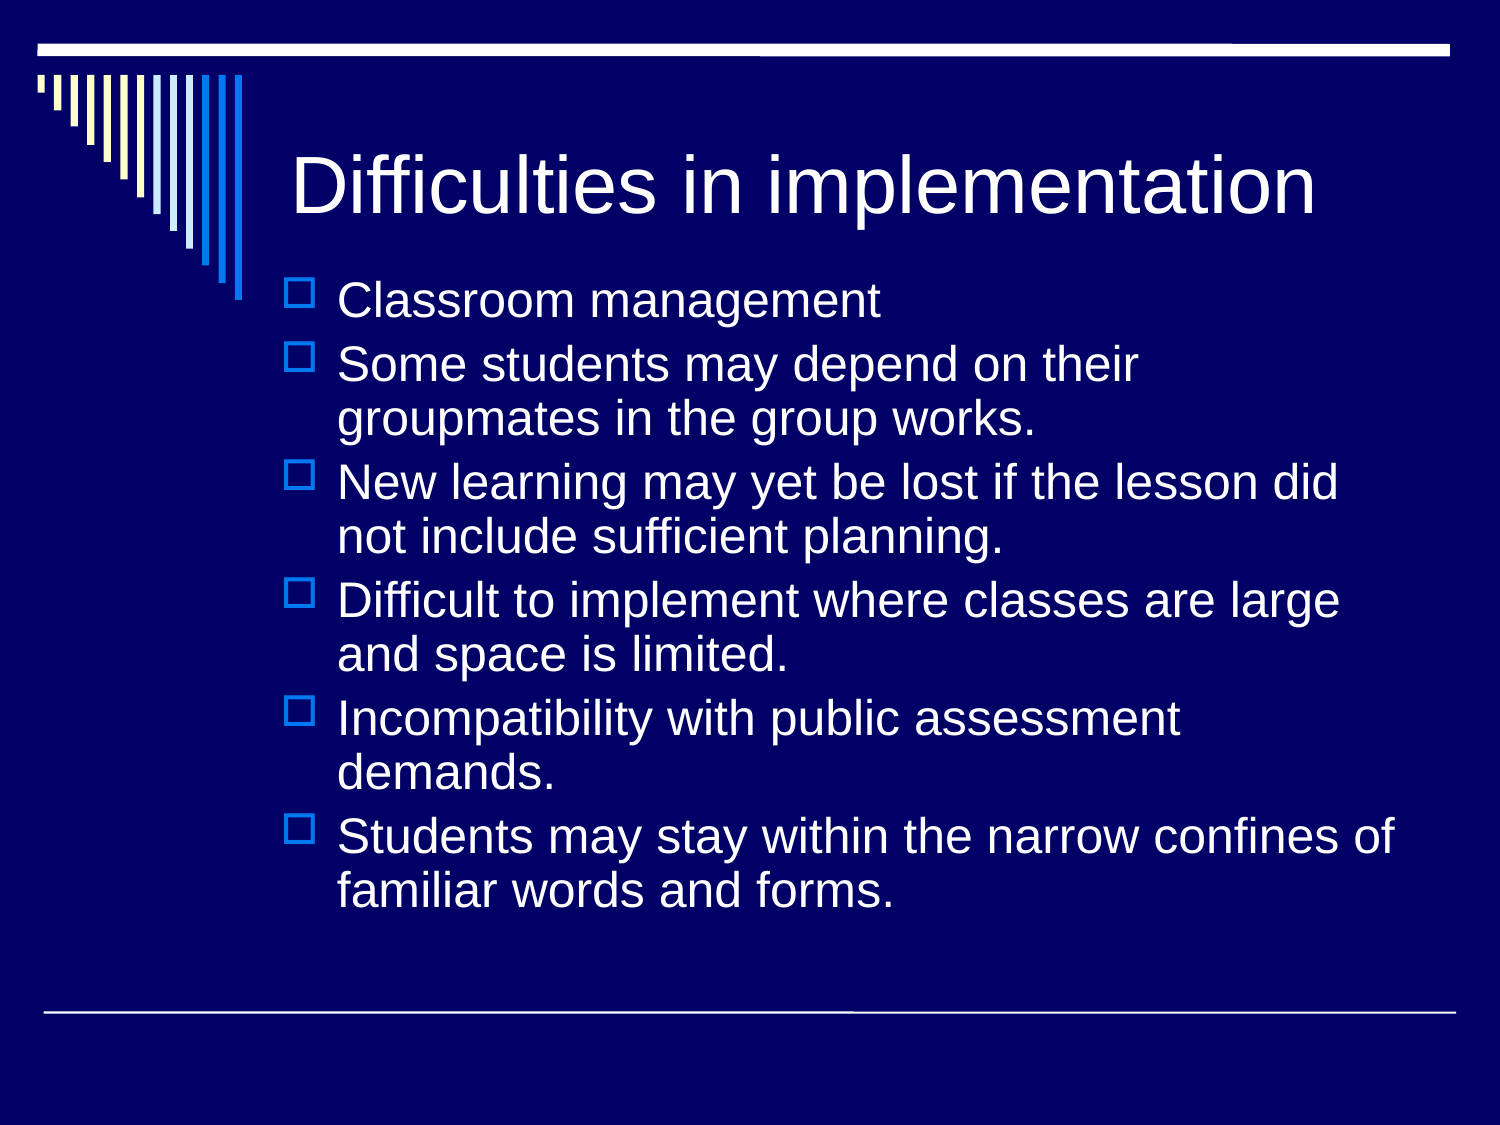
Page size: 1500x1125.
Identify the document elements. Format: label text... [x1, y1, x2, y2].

title Difficulties in implementation [274, 74, 1426, 288]
list Classroom management Some students may depend on their groupmates in the group works. New learning may yet be lost if the lesson did not include sufficient planning. Difficult to implement where classes are large and space is limited. Incompatibility with public assessment demands. Students may stay within the narrow confines of familiar words and forms. [265, 266, 1416, 943]
